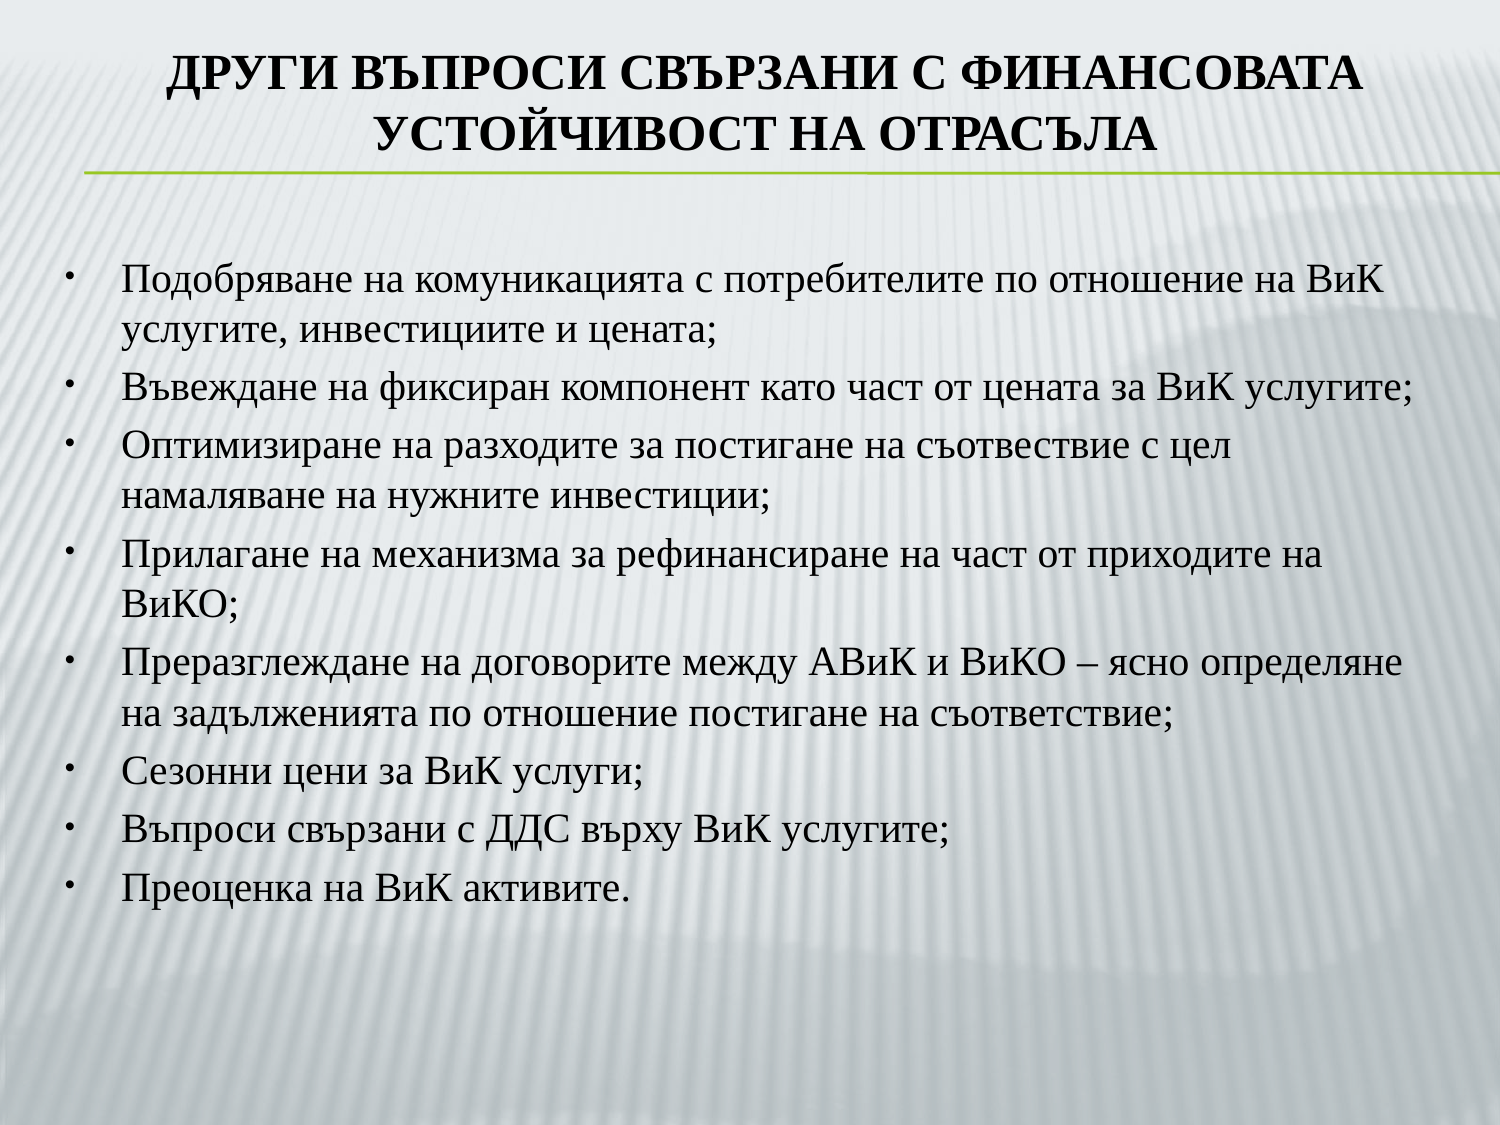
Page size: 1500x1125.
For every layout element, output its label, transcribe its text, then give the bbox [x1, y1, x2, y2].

title Други въпроси свързани с финансовата устойчивост на отрасъла [53, 30, 1479, 169]
list Подобряване на комуникацията с потребителите по отношение на ВиК услугите, инвестициите и цената; Въвеждане на фиксиран компонент като част от цената за ВиК услугите; Оптимизиране на разходите за постигане на съотвествие с цел намаляване на нужните инвестиции; Прилагане на механизма за рефинансиране на част от приходите на ВиКО; Преразглеждане на договорите между АВиК и ВиКО – ясно определяне на задълженията по отношение постигане на съответствие; Сезонни цени за ВиК услуги; Въпроси свързани с ДДС върху ВиК услугите; Преоценка на ВиК активите. [50, 184, 1459, 1035]
